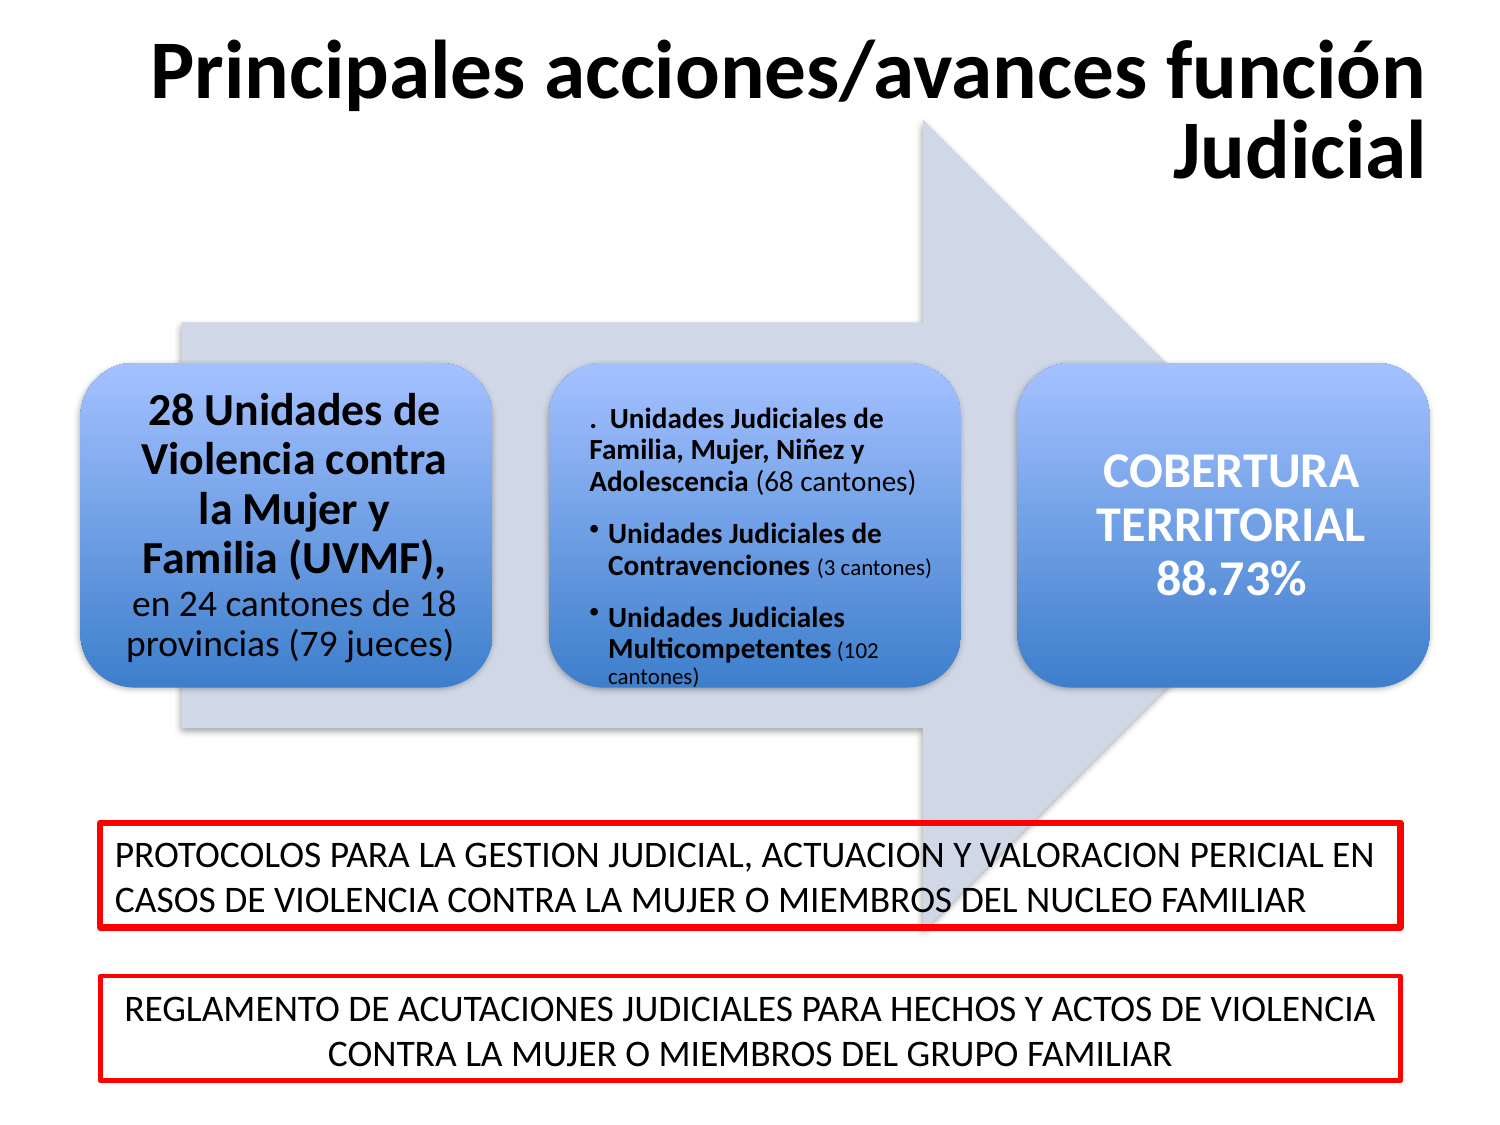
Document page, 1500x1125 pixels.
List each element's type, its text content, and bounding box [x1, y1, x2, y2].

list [79, 119, 1431, 932]
title Principales acciones/avances función Judicial [47, 45, 1443, 184]
text_box REGLAMENTO DE ACUTACIONES JUDICIALES PARA HECHOS Y ACTOS DE VIOLENCIA CONTRA LA MUJER O MIEMBROS DEL GRUPO FAMILIAR [100, 976, 1401, 1081]
